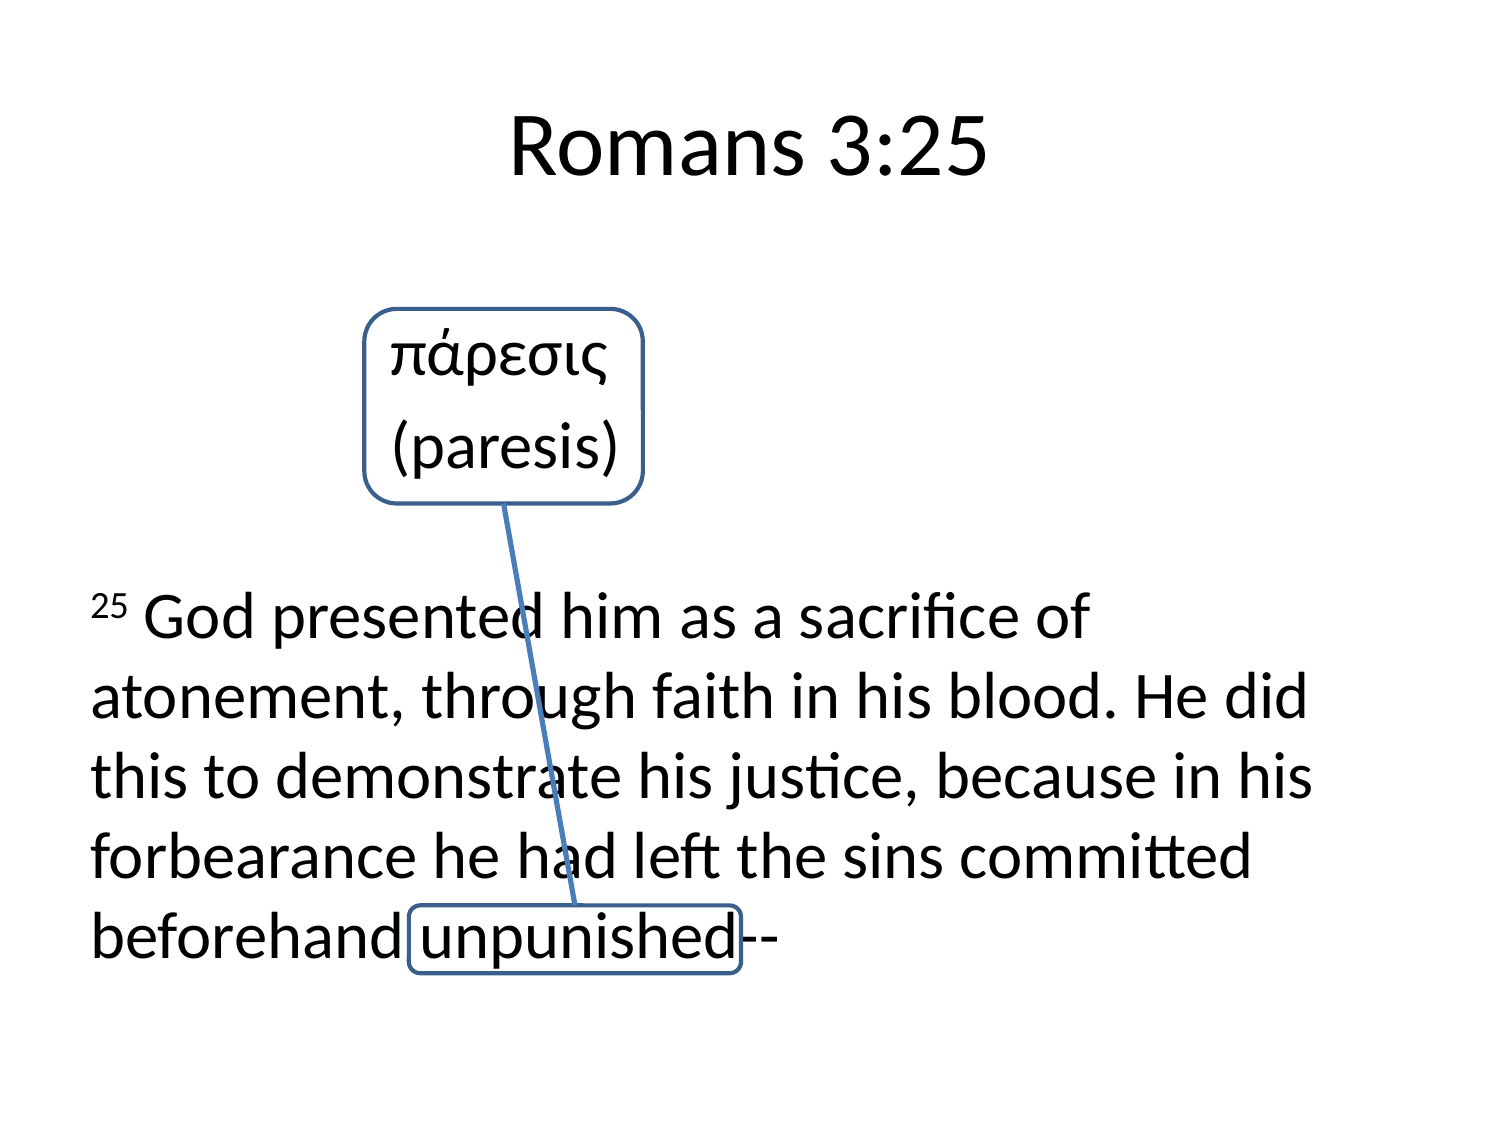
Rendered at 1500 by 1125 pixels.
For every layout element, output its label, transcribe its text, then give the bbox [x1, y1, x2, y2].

title Romans 3:25 [75, 45, 1425, 233]
list πάρεσις (paresis) 25 God presented him as a sacrifice of atonement, through faith in his blood. He did this to demonstrate his justice, because in his forbearance he had left the sins committed beforehand unpunished-- [75, 262, 1425, 1005]
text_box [503, 503, 576, 906]
text_box [362, 306, 645, 506]
text_box [406, 903, 744, 976]
